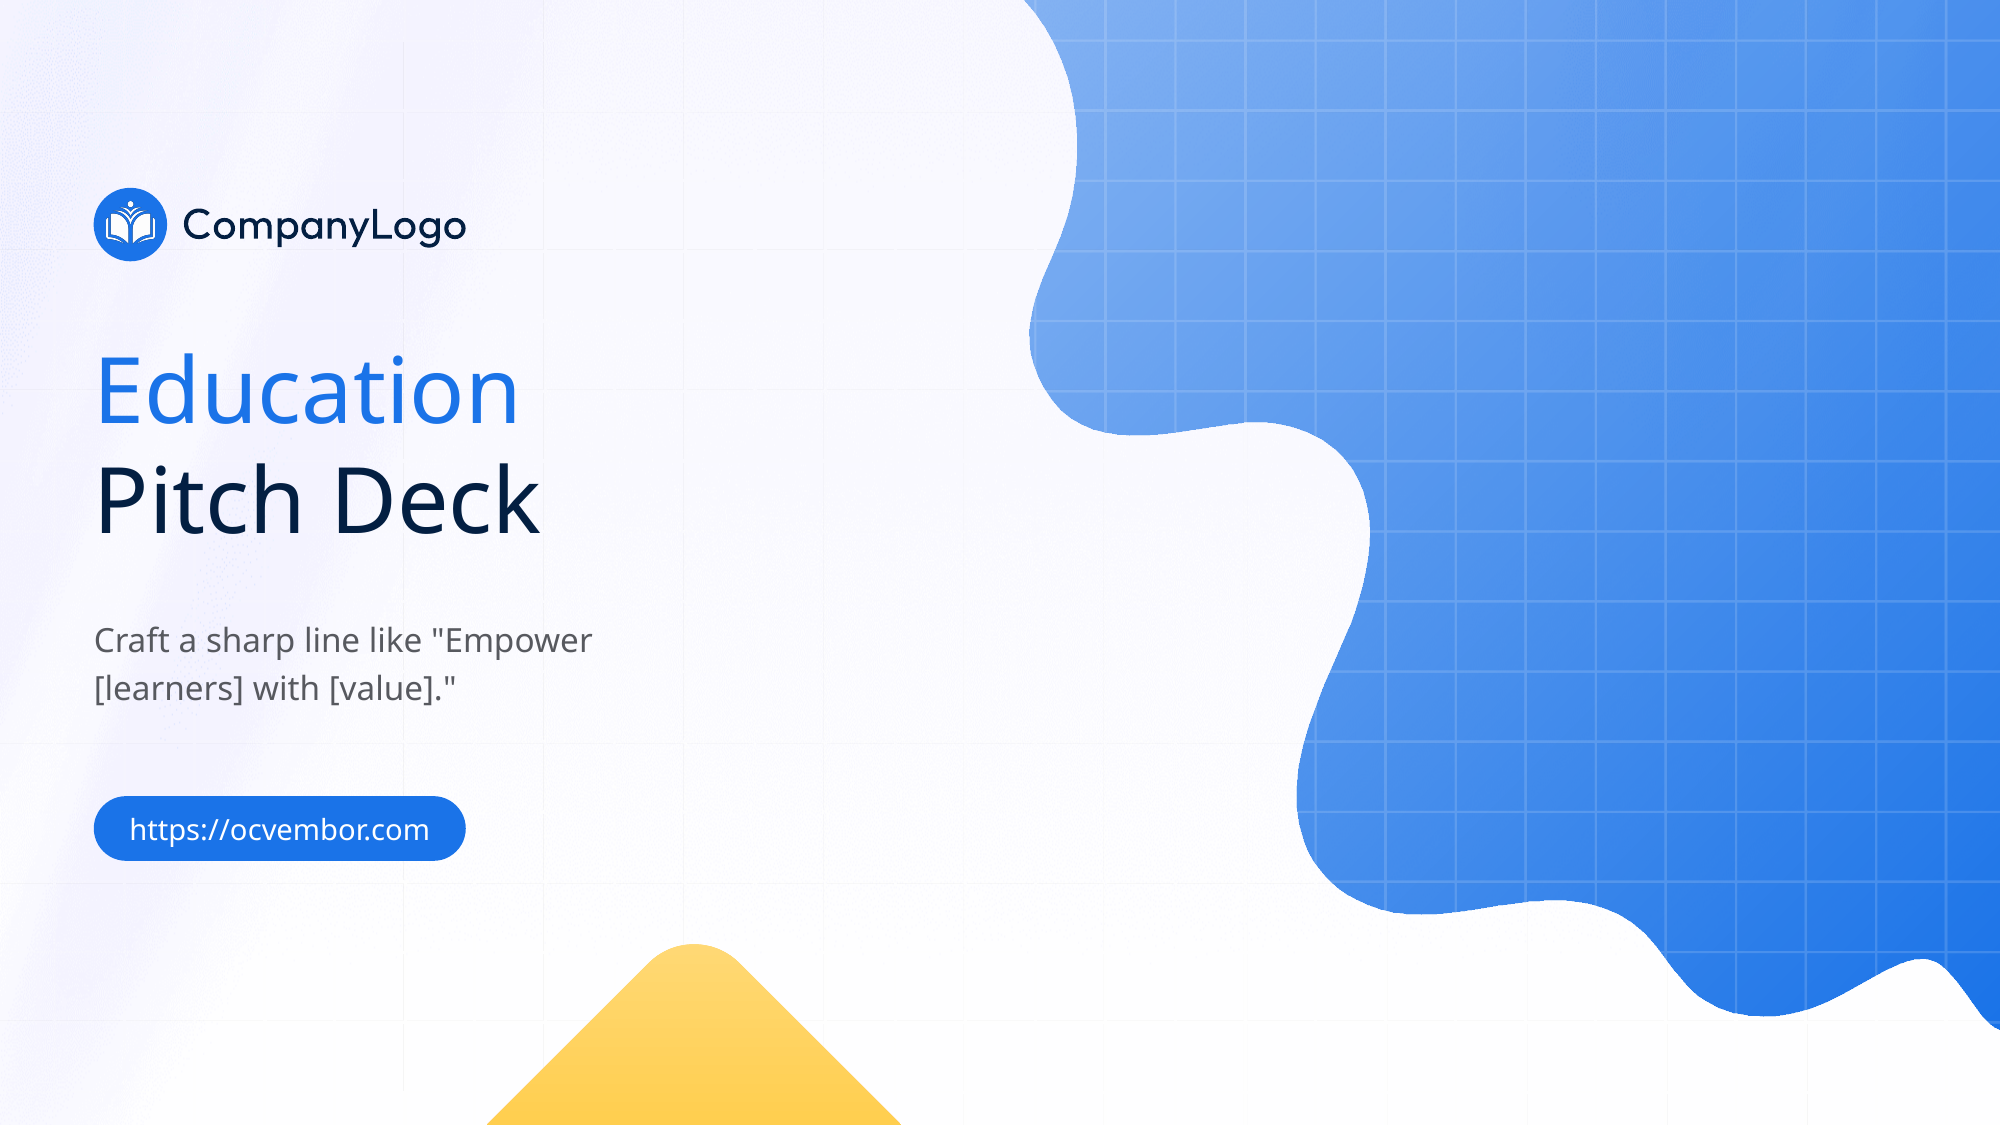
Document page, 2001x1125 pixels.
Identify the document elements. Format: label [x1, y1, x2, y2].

picture [0, 0, 2000, 1125]
text_box [93, 187, 466, 262]
